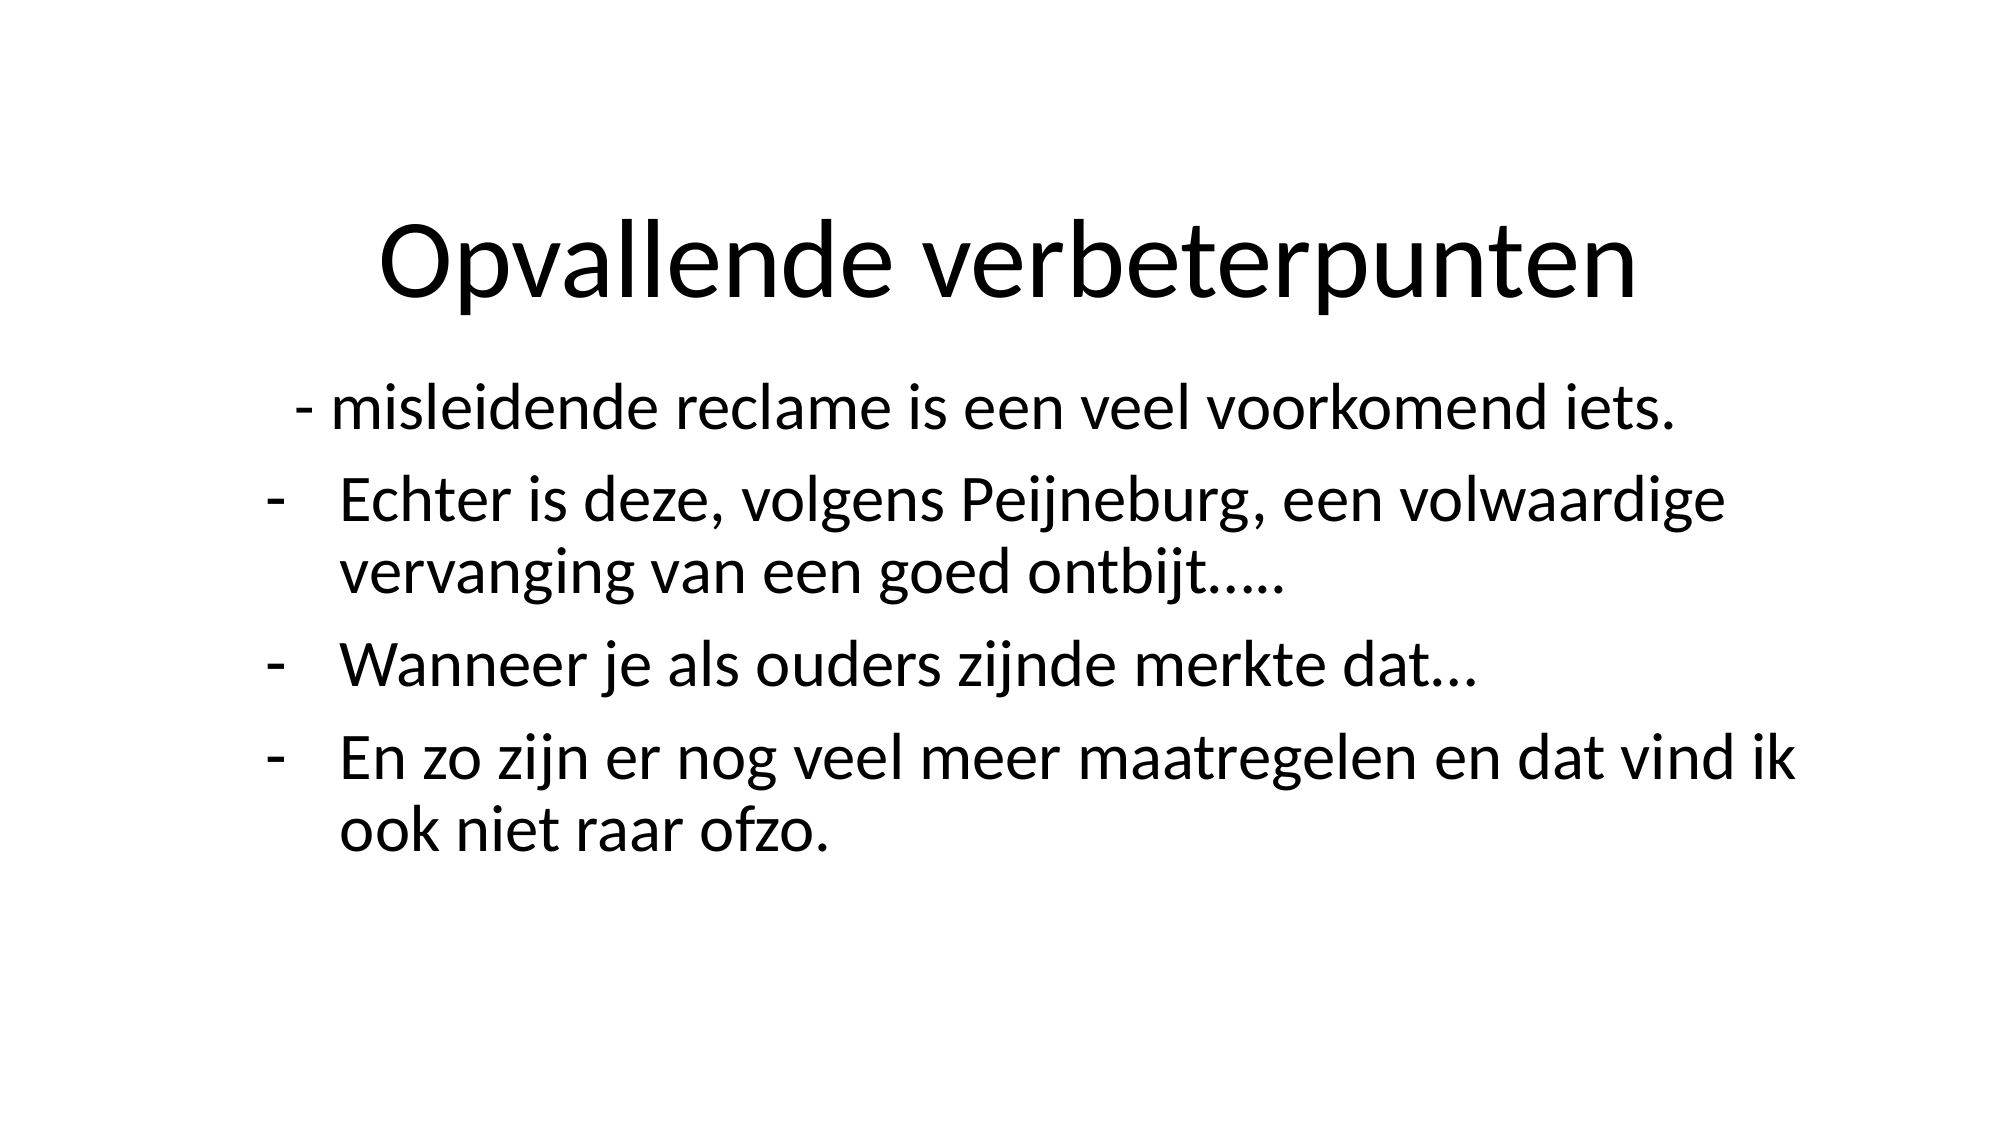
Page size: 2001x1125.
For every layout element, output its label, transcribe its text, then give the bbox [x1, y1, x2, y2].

subtitle - misleidende reclame is een veel voorkomend iets. Echter is deze, volgens Peijneburg, een volwaardige vervanging van een goed ontbijt….. Wanneer je als ouders zijnde merkte dat… En zo zijn er nog veel meer maatregelen en dat vind ik ook niet raar ofzo. [249, 364, 1849, 971]
title Opvallende verbeterpunten [249, 184, 1769, 330]
